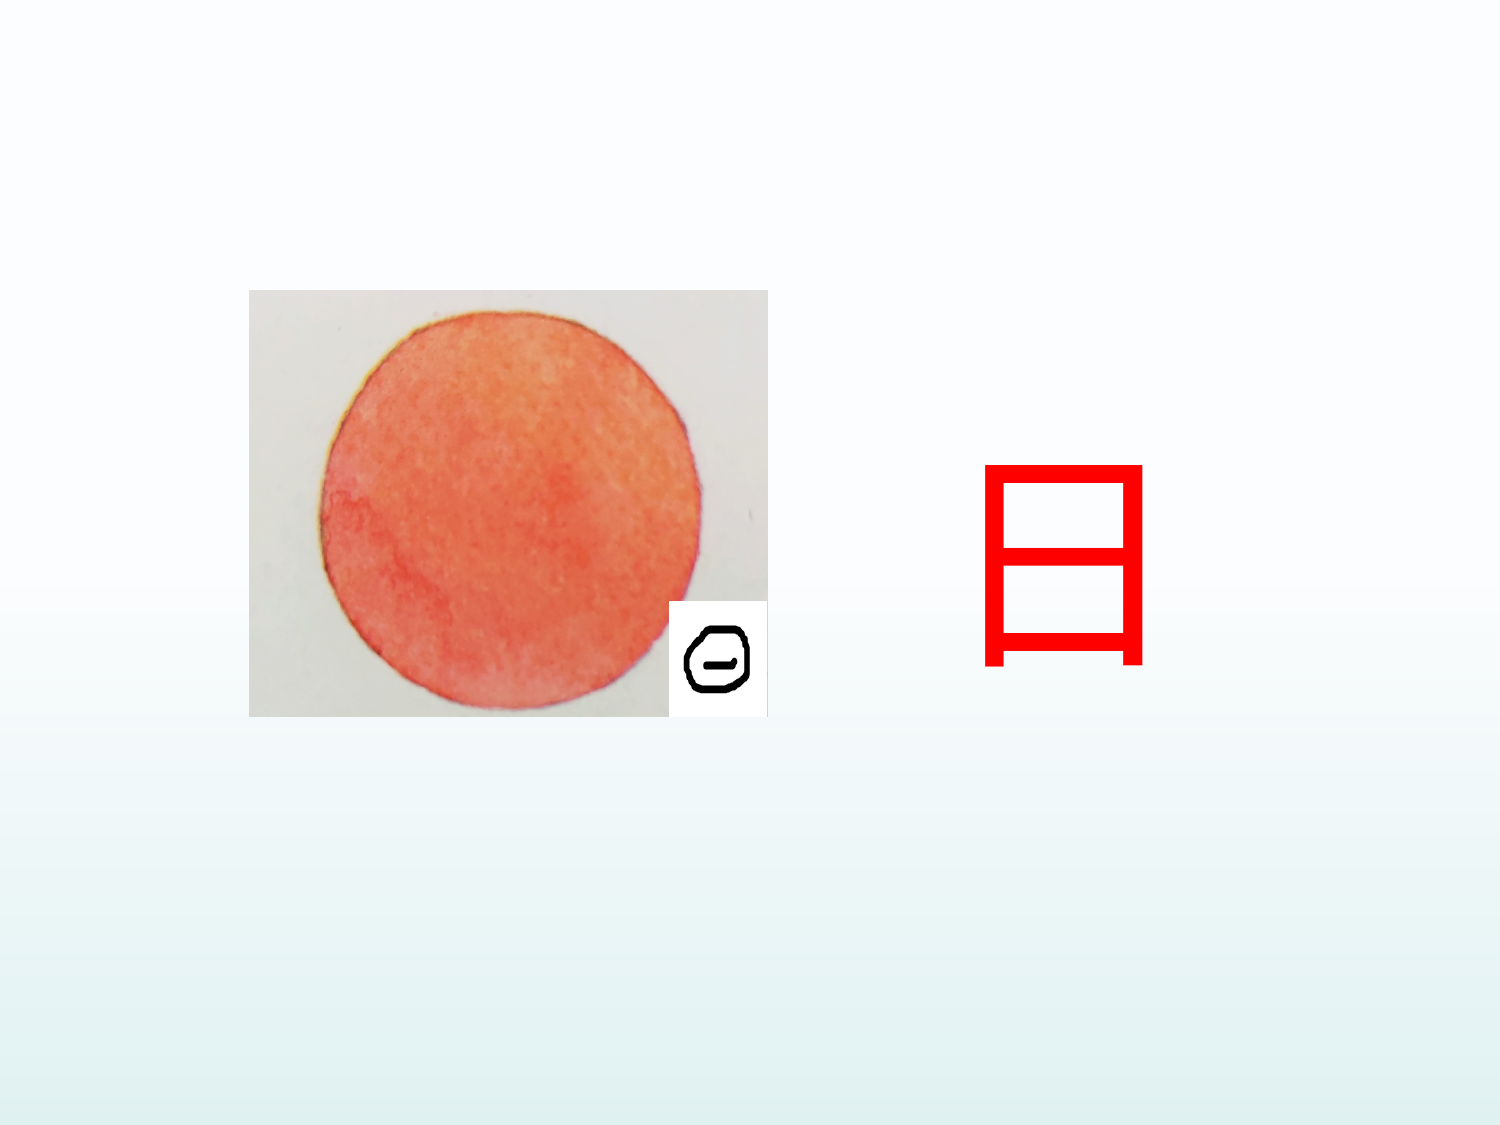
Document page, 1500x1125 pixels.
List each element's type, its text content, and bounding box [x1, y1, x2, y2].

picture [248, 289, 768, 717]
text_box 日 [928, 403, 1142, 706]
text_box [669, 601, 768, 717]
